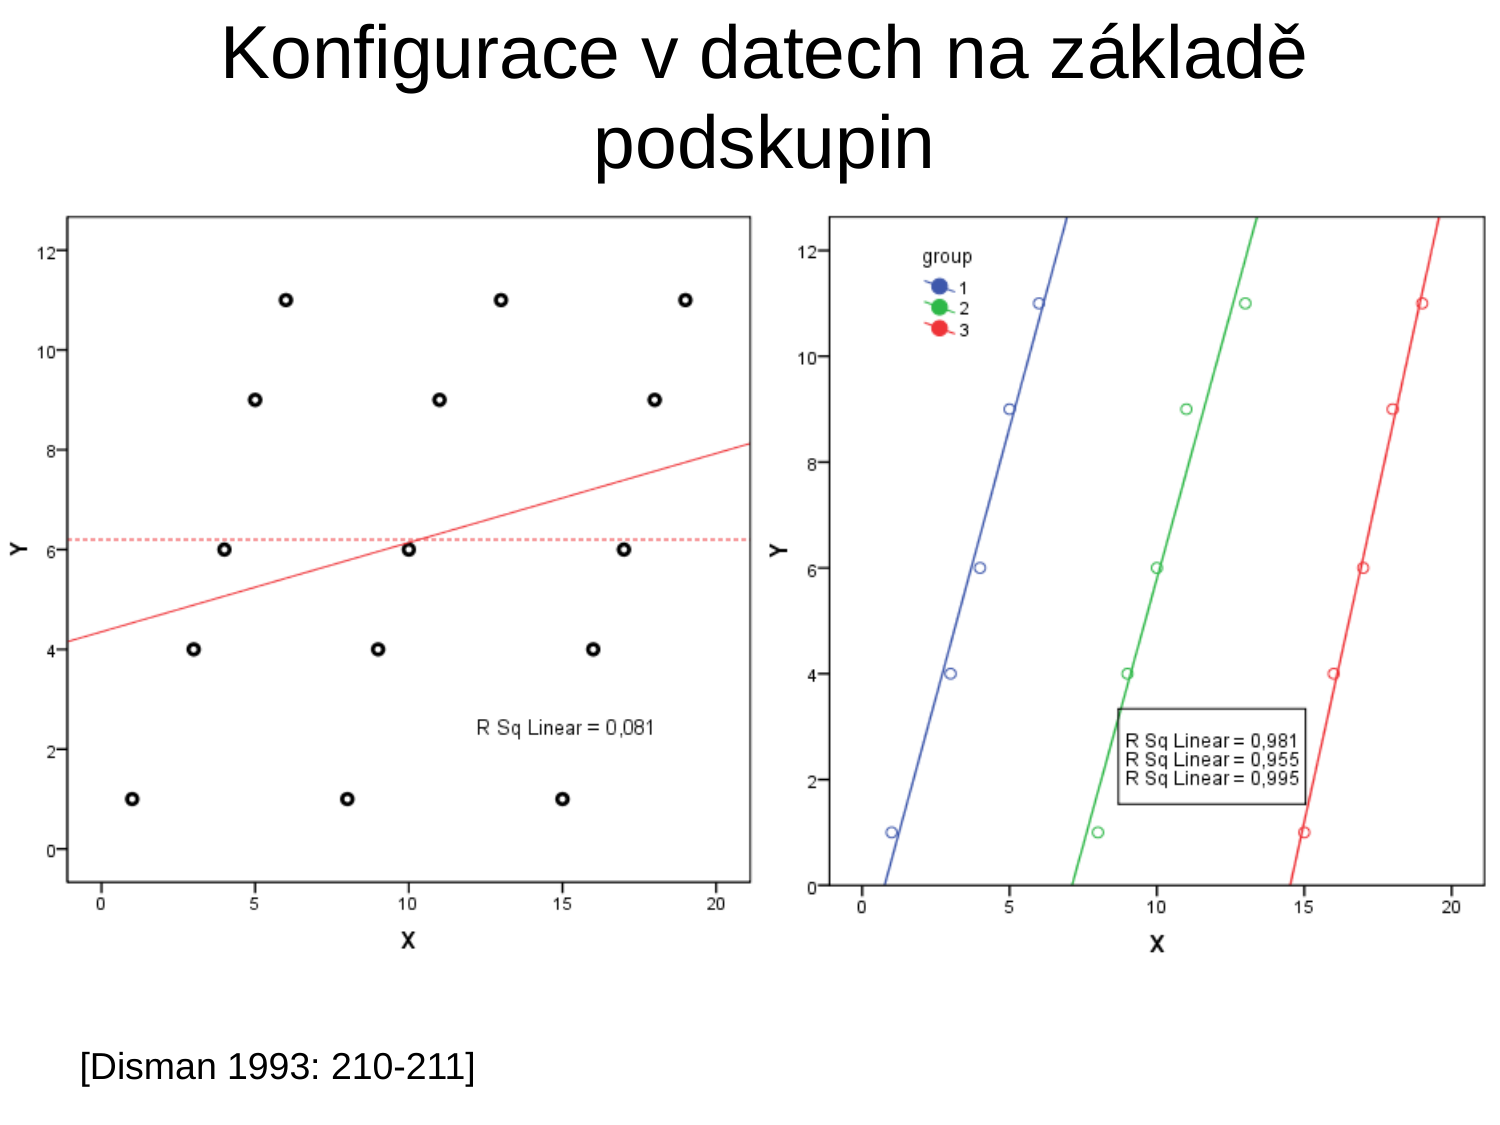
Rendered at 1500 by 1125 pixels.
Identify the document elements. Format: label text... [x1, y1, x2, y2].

picture [0, 196, 1500, 986]
title Konfigurace v datech na základě podskupin [29, 0, 1500, 188]
text_box [Disman 1993: 210-211] [64, 1034, 1069, 1095]
